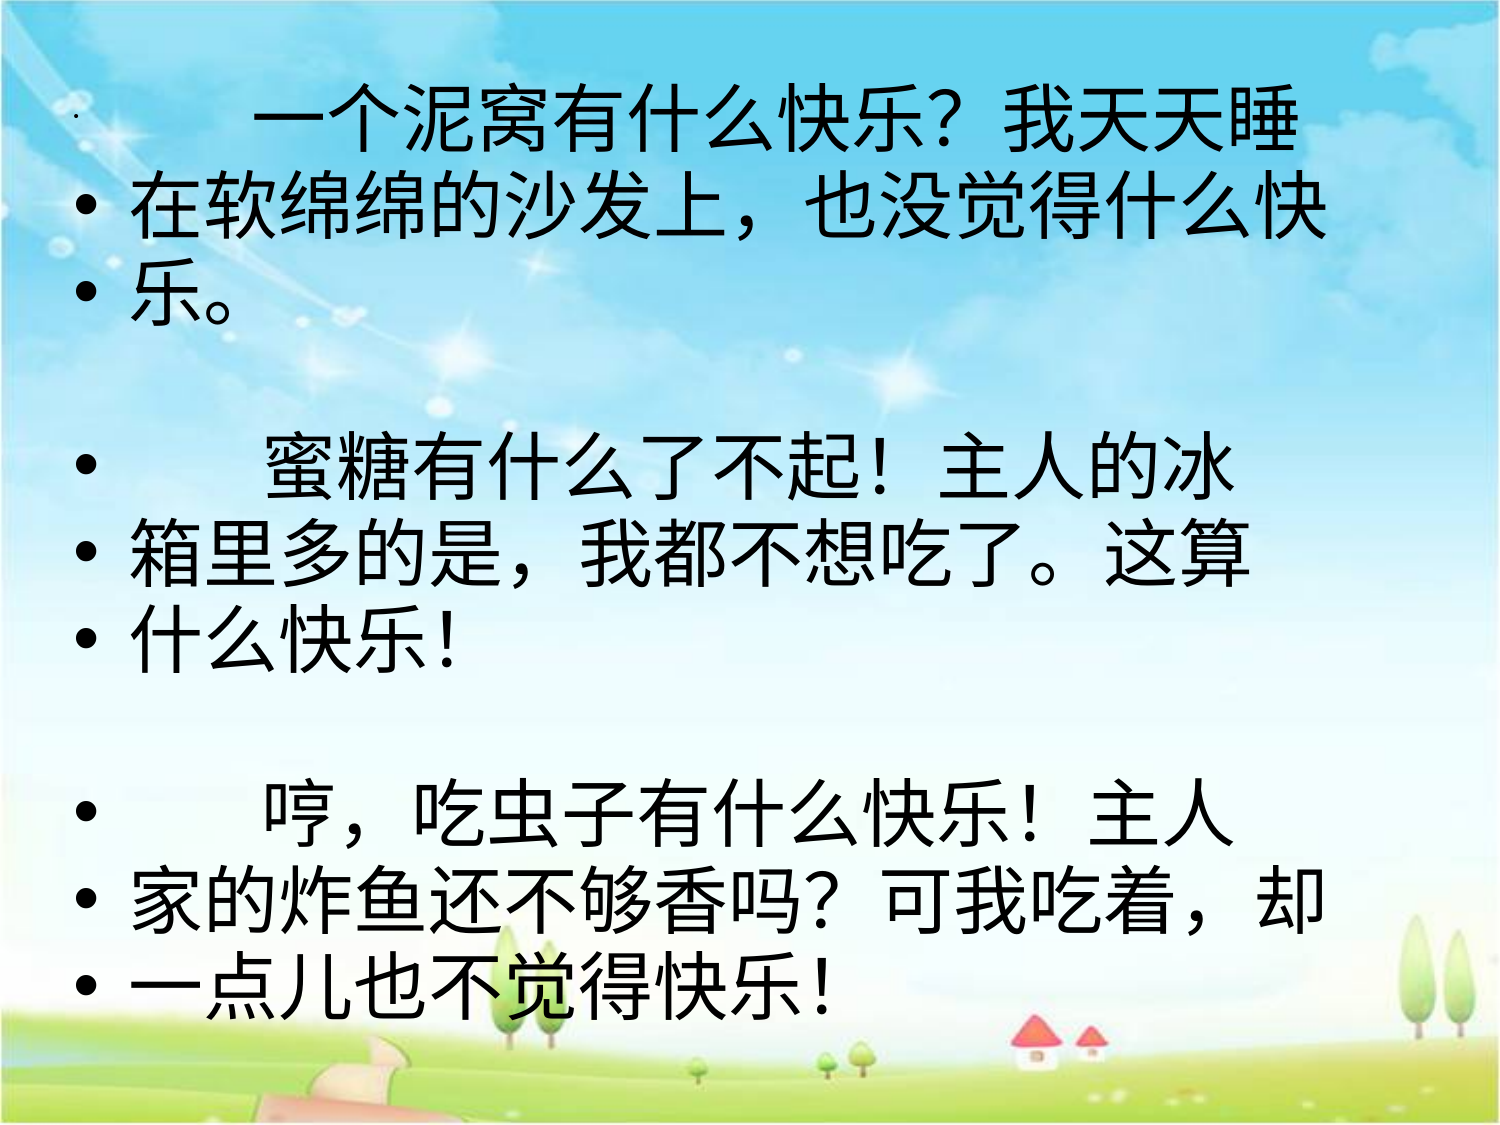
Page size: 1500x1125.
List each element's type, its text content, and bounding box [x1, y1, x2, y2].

picture [0, 0, 1500, 1125]
text_box 一个泥窝有什么快乐？我天天睡 在软绵绵的沙发上，也没觉得什么快 乐。 蜜糖有什么了不起！主人的冰 箱里多的是，我都不想吃了。这算 什么快乐！ 哼，吃虫子有什么快乐！主人 家的炸鱼还不够香吗？可我吃着，却 一点儿也不觉得快乐！ [58, 81, 1430, 1055]
